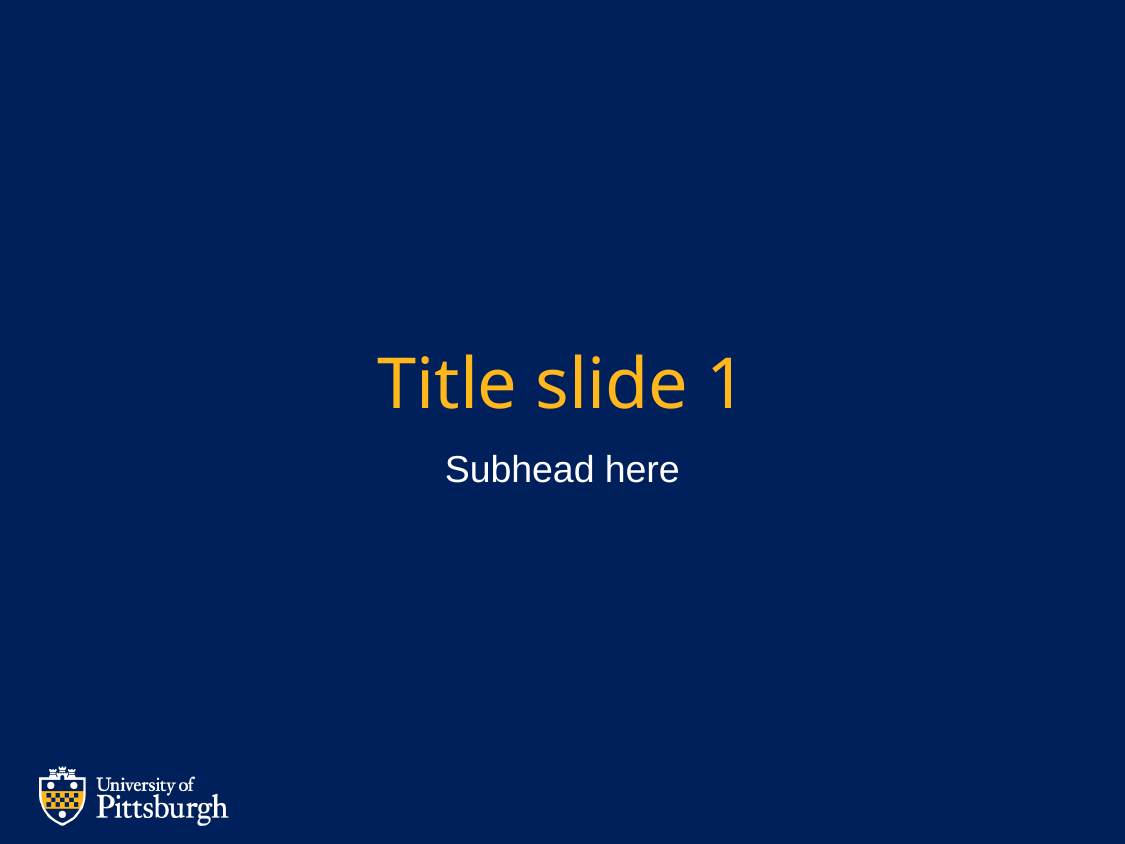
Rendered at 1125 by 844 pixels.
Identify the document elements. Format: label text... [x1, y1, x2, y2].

title Title slide 1 [140, 138, 985, 432]
picture [20, 739, 247, 844]
subtitle Subhead here [140, 443, 985, 647]
